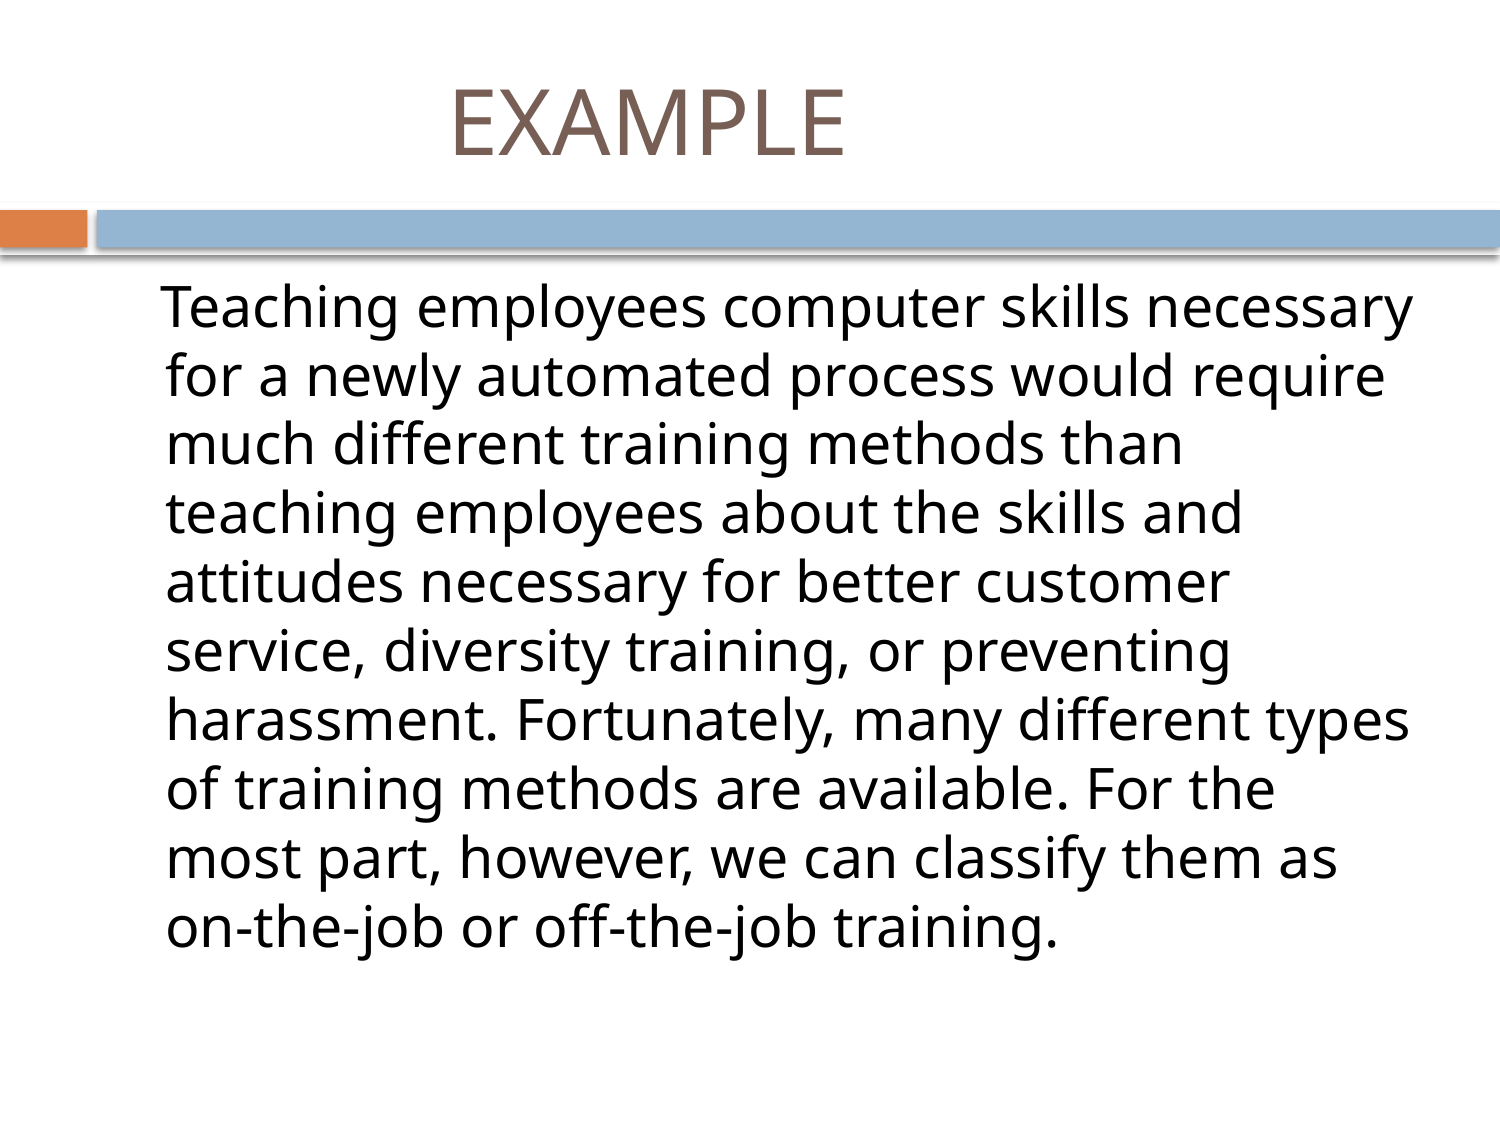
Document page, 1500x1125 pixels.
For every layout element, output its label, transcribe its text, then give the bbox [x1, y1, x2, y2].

title EXAMPLE [100, 37, 1438, 200]
list Teaching employees computer skills necessary for a newly automated process would require much different training methods than teaching employees about the skills and attitudes necessary for better customer service, diversity training, or preventing harassment. Fortunately, many different types of training methods are available. For the most part, however, we can classify them as on-the-job or off-the-job training. [100, 262, 1438, 1000]
